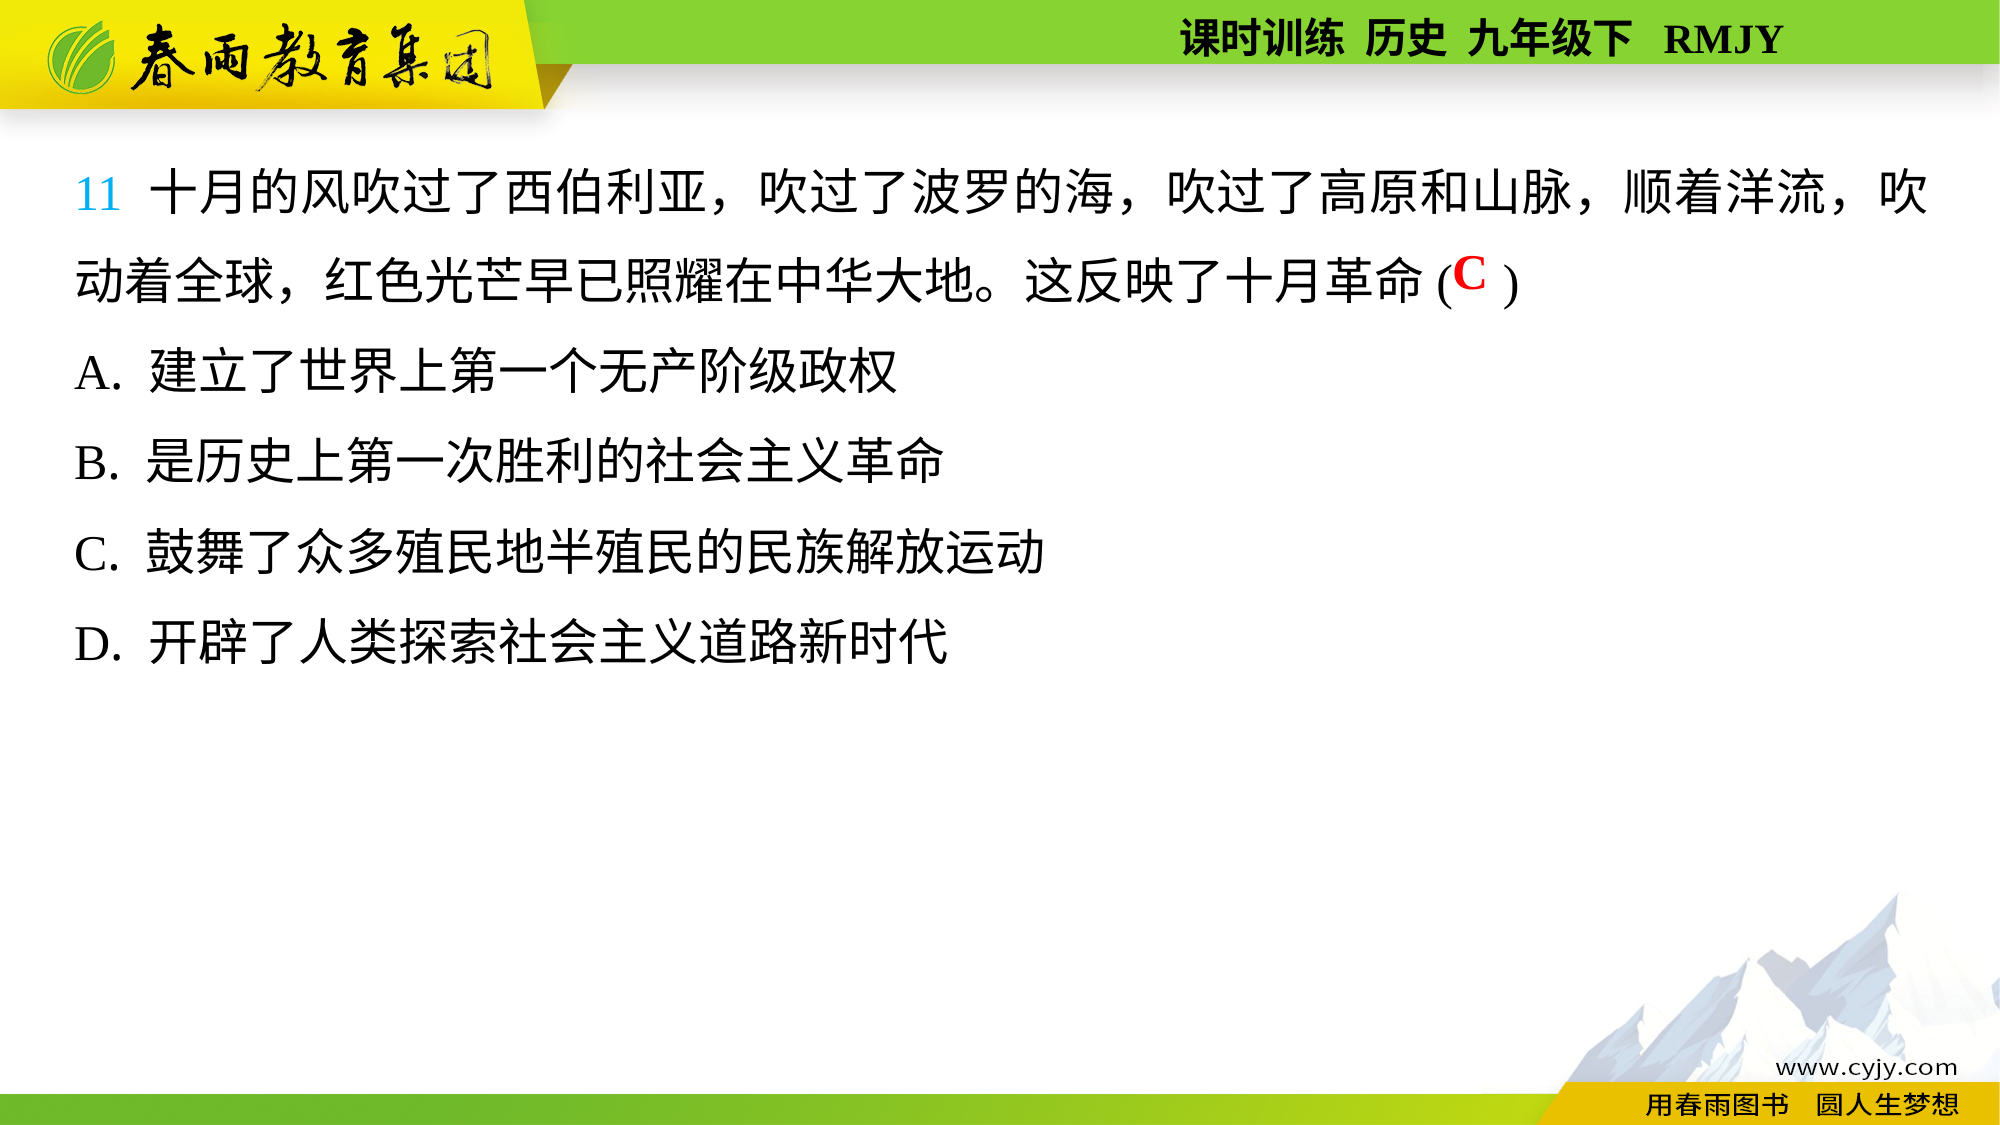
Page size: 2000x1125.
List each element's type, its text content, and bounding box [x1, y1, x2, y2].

picture [0, 0, 2000, 1125]
text_box C [1437, 231, 1504, 307]
list 11 十月的风吹过了西伯利亚，吹过了波罗的海，吹过了高原和山脉，顺着洋流，吹动着全球，红色光芒早已照耀在中华大地。这反映了十月革命( ) A. 建立了世界上第一个无产阶级政权 B. 是历史上第一次胜利的社会主义革命 C. 鼓舞了众多殖民地半殖民的民族解放运动 D. 开辟了人类探索社会主义道路新时代 [59, 122, 1944, 683]
